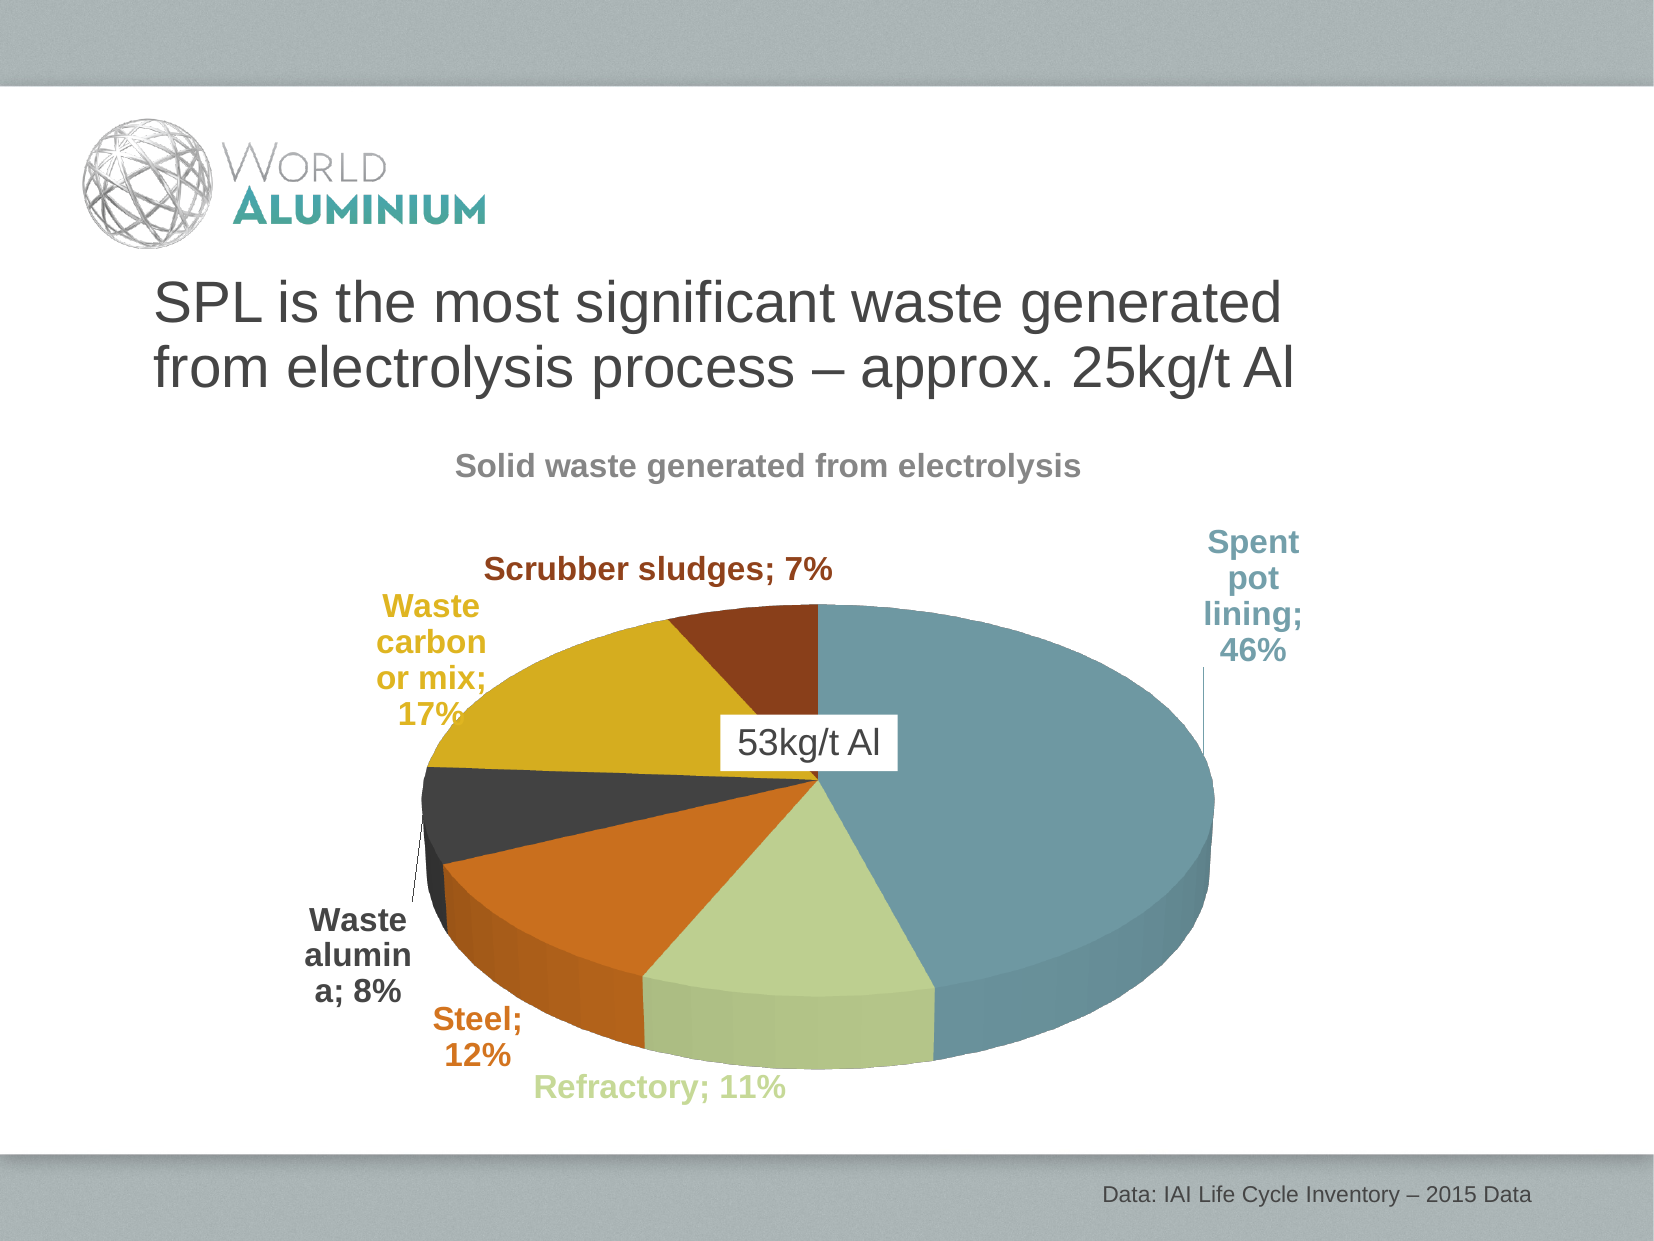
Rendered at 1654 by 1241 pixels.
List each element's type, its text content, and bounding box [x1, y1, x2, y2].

picture [0, 0, 1654, 1241]
text_box Data: IAI Life Cycle Inventory – 2015 Data [1087, 1175, 1548, 1216]
chart [231, 415, 1307, 1137]
list SPL is the most significant waste generated from electrolysis process – approx. 25kg/t Al [153, 265, 1347, 324]
